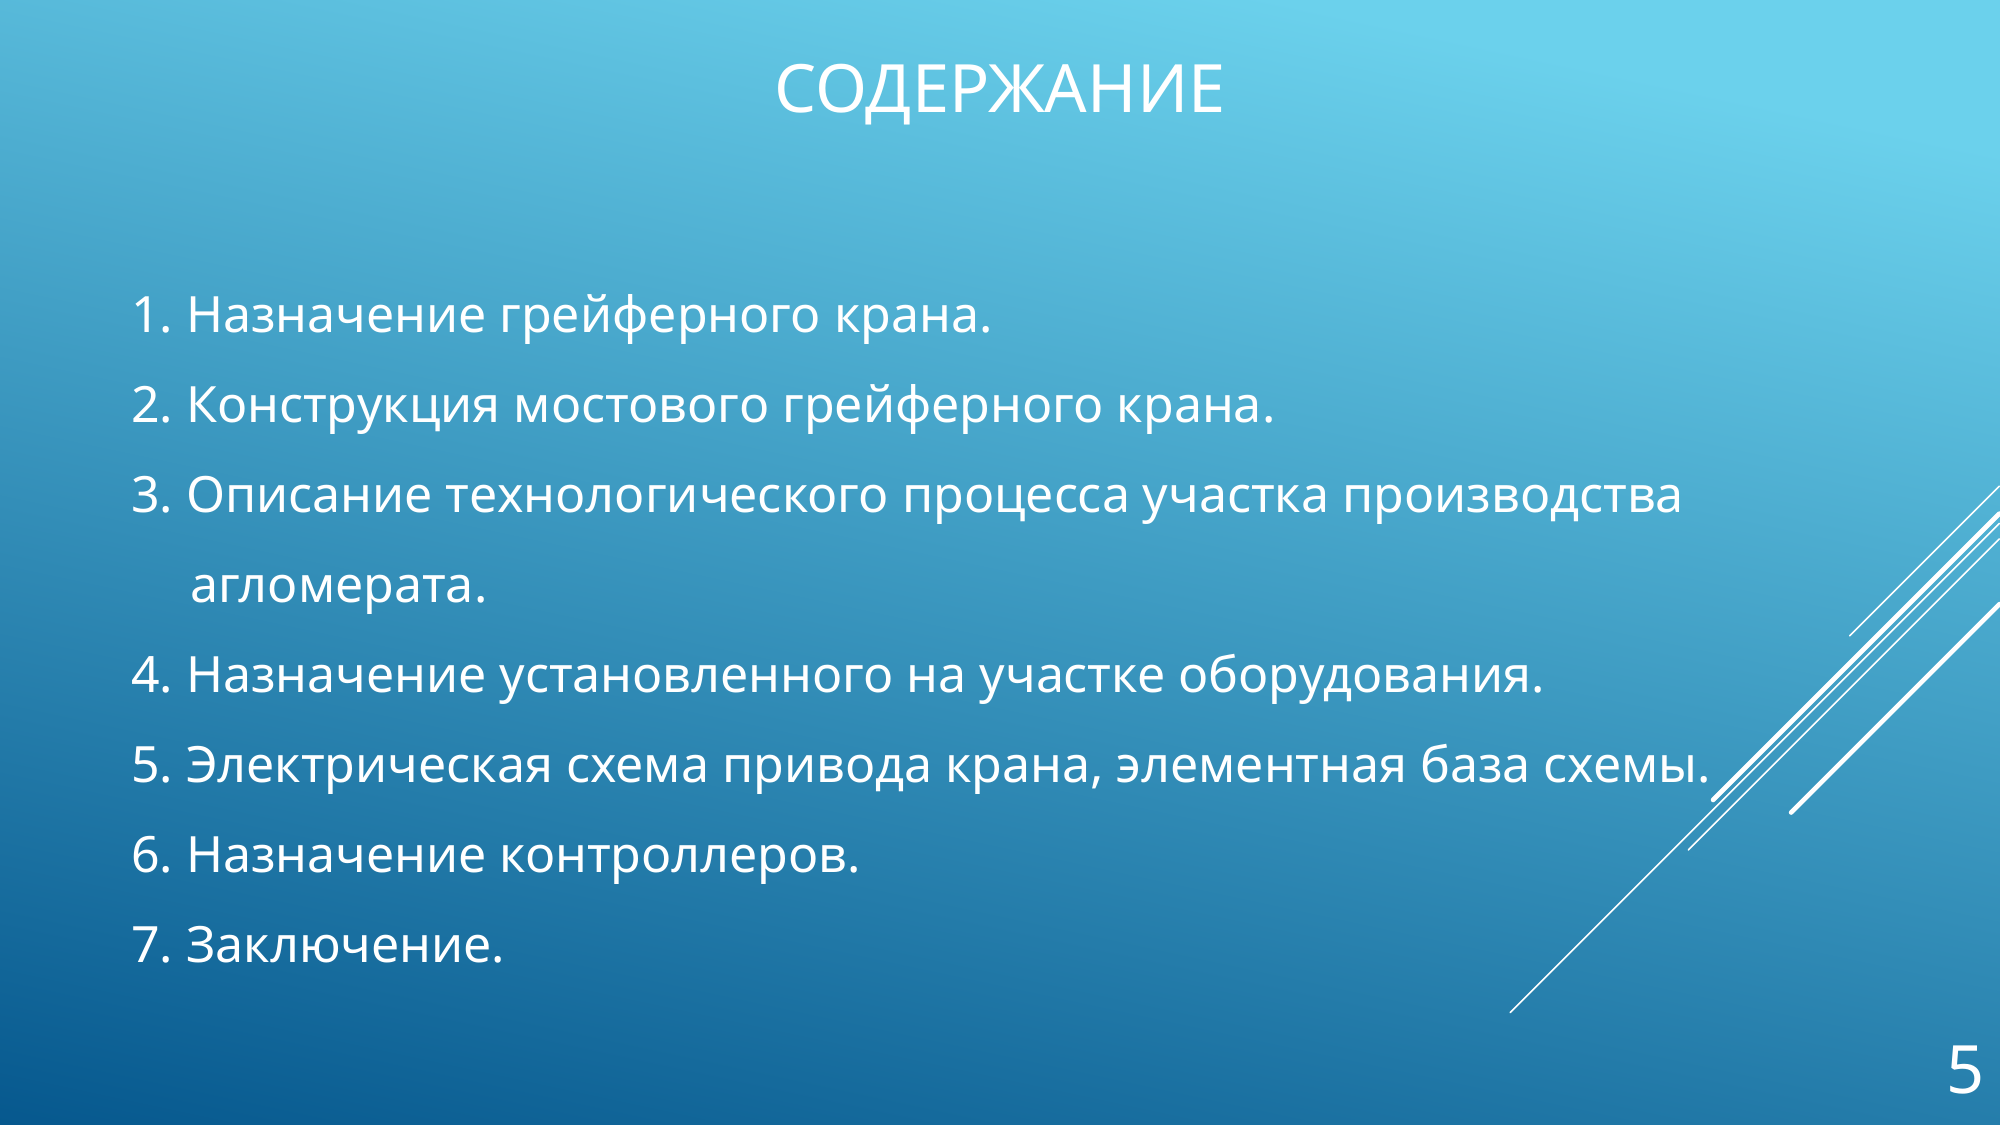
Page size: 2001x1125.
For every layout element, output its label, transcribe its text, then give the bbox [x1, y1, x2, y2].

text_box Содержание [0, 38, 2000, 134]
slide_number 5 [1787, 988, 2000, 1125]
text_box 1. Назначение грейферного крана. 2. Конструкция мостового грейферного крана. 3. Описание технологического процесса участка производства агломерата. 4. Назначение установленного на участке оборудования. 5. Электрическая схема привода крана, элементная база схемы. 6. Назначение контроллеров. 7. Заключение. [43, 245, 1962, 981]
